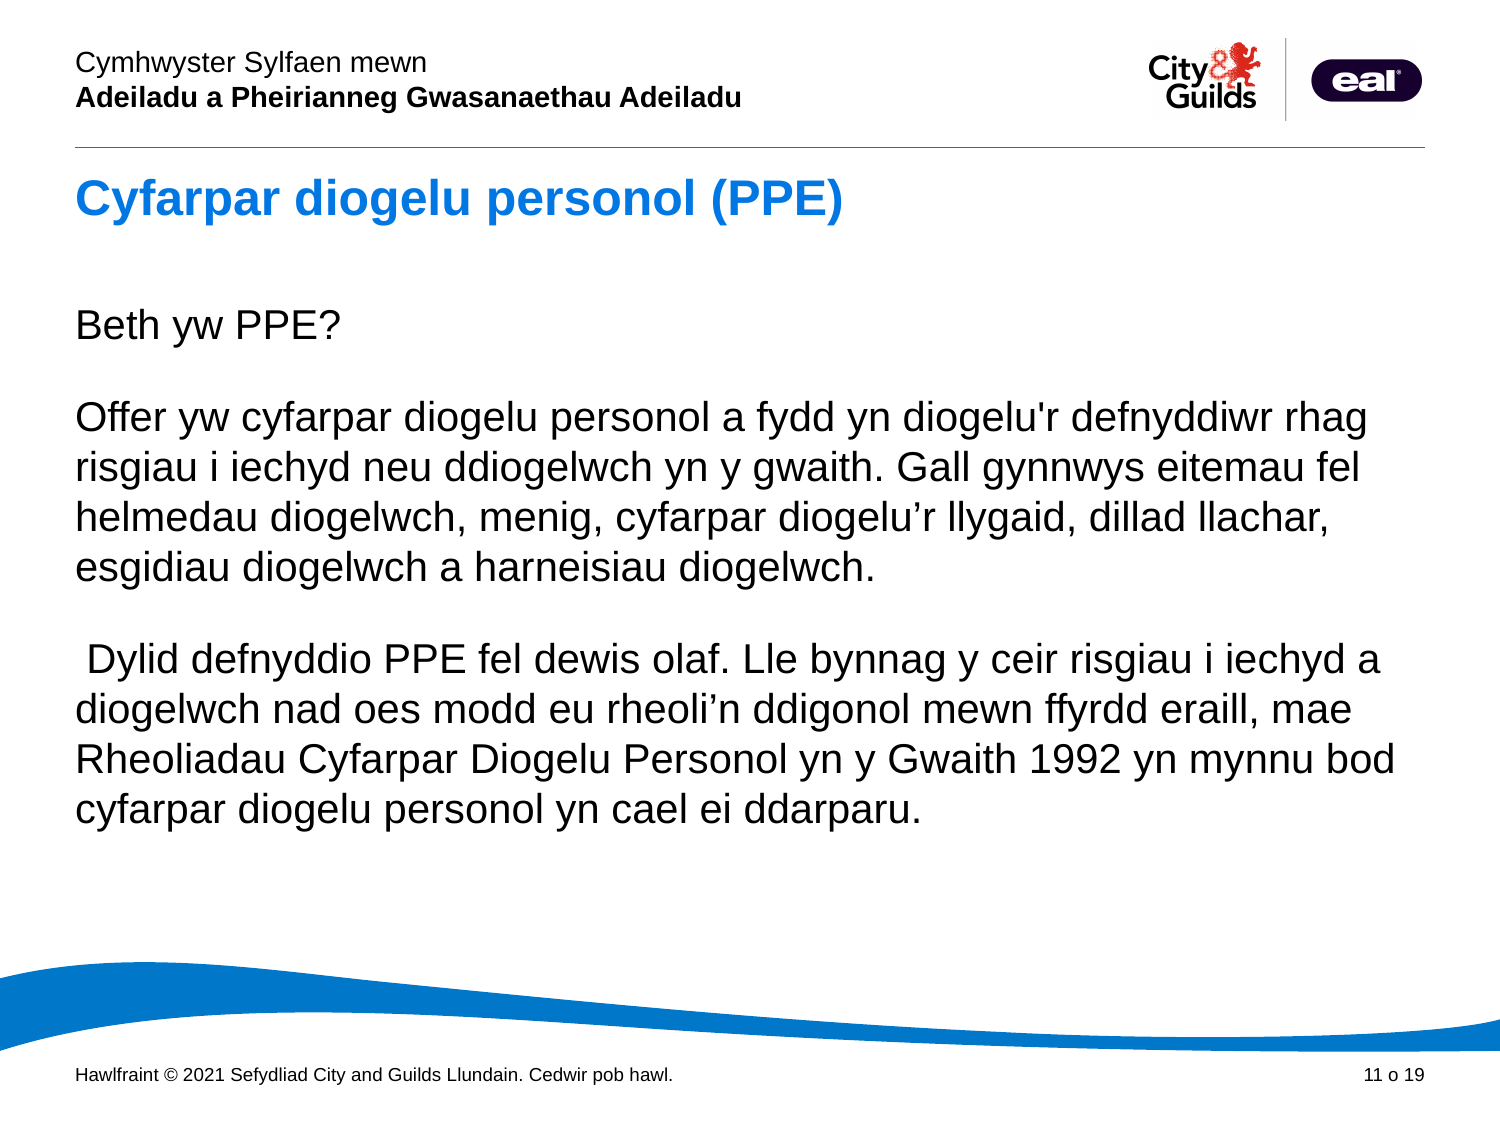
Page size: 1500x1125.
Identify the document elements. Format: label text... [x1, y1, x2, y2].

title Cyfarpar diogelu personol (PPE) [74, 165, 1426, 229]
list Beth yw PPE? Offer yw cyfarpar diogelu personol a fydd yn diogelu'r defnyddiwr rhag risgiau i iechyd neu ddiogelwch yn y gwaith. Gall gynnwys eitemau fel helmedau diogelwch, menig, cyfarpar diogelu’r llygaid, dillad llachar, esgidiau diogelwch a harneisiau diogelwch. Dylid defnyddio PPE fel dewis olaf. Lle bynnag y ceir risgiau i iechyd a diogelwch nad oes modd eu rheoli’n ddigonol mewn ffyrdd eraill, mae Rheoliadau Cyfarpar Diogelu Personol yn y Gwaith 1992 yn mynnu bod cyfarpar diogelu personol yn cael ei ddarparu. [74, 247, 1426, 946]
picture [1149, 38, 1422, 121]
